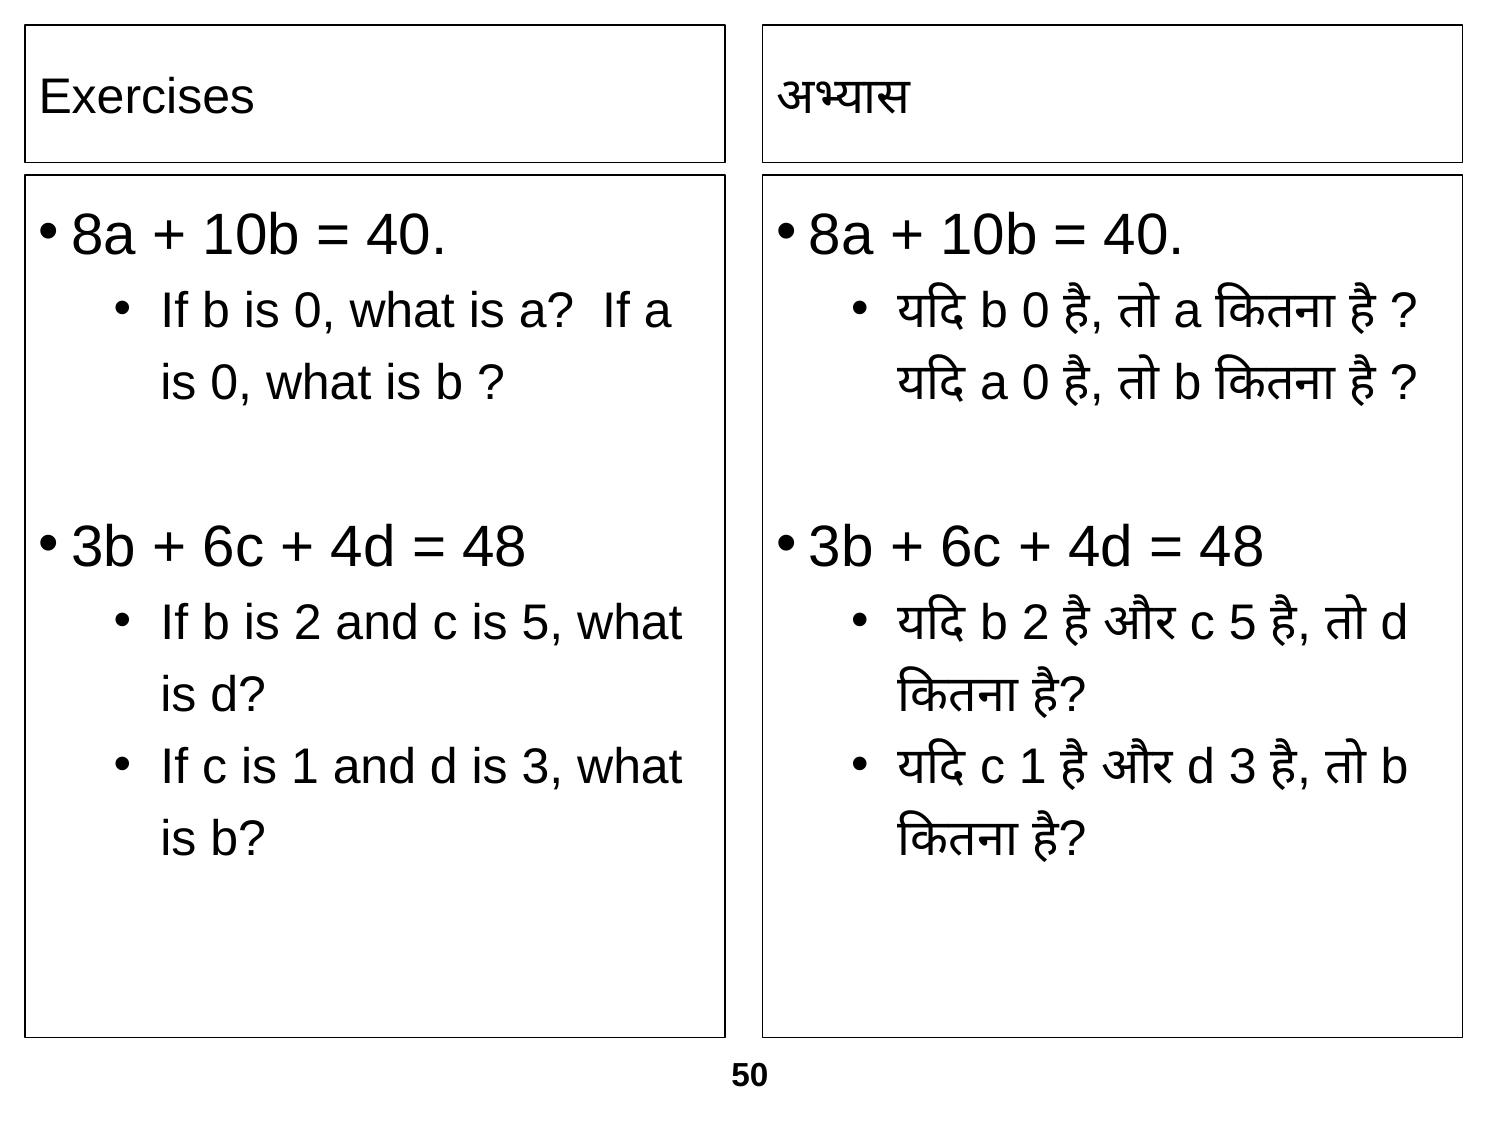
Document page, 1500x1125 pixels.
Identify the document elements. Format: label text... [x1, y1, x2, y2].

slide_number 50 [512, 1042, 988, 1103]
text_box अभ्यास [762, 24, 1463, 163]
text_box 8a + 10b = 40. यदि b 0 है, तो a कितना है ? यदि a 0 है, तो b कितना है ? 3b + 6c + 4d = 48 यदि b 2 है और c 5 है, तो d कितना है? यदि c 1 है और d 3 है, तो b कितना है? [762, 174, 1463, 1038]
text_box Exercises [24, 24, 725, 163]
text_box 8a + 10b = 40. If b is 0, what is a? If a is 0, what is b ? 3b + 6c + 4d = 48 If b is 2 and c is 5, what is d? If c is 1 and d is 3, what is b? [24, 174, 725, 1038]
